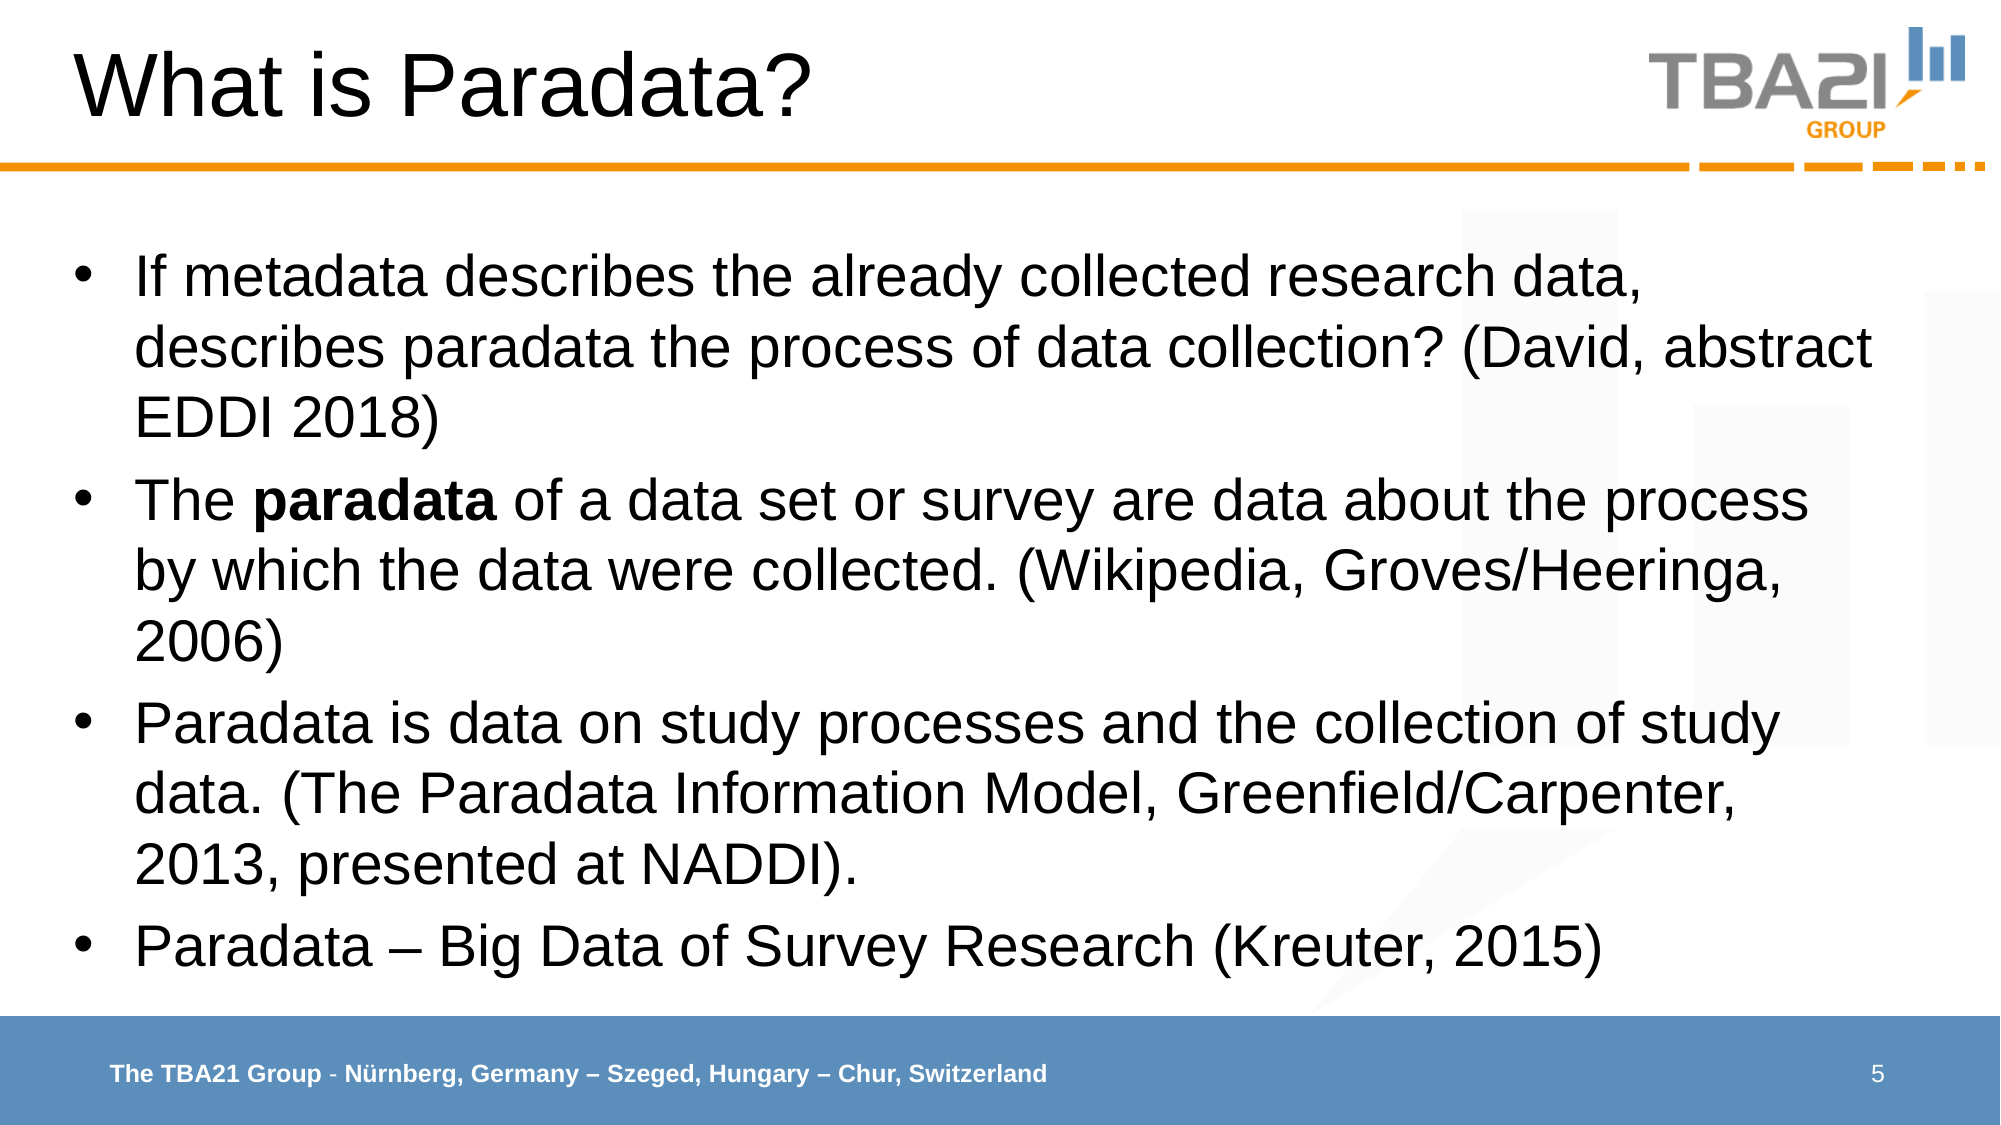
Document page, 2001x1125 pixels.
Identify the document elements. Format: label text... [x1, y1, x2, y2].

list If metadata describes the already collected research data, describes paradata the process of data collection? (David, abstract EDDI 2018) The paradata of a data set or survey are data about the process by which the data were collected. (Wikipedia, Groves/Heeringa, 2006) Paradata is data on study processes and the collection of study data. (The Paradata Information Model, Greenfield/Carpenter, 2013, presented at NADDI). Paradata – Big Data of Survey Research (Kreuter, 2015) [58, 230, 1900, 989]
title What is Paradata? [58, 5, 1615, 156]
picture [1649, 27, 1965, 138]
slide_number 5 [1433, 1042, 1900, 1103]
